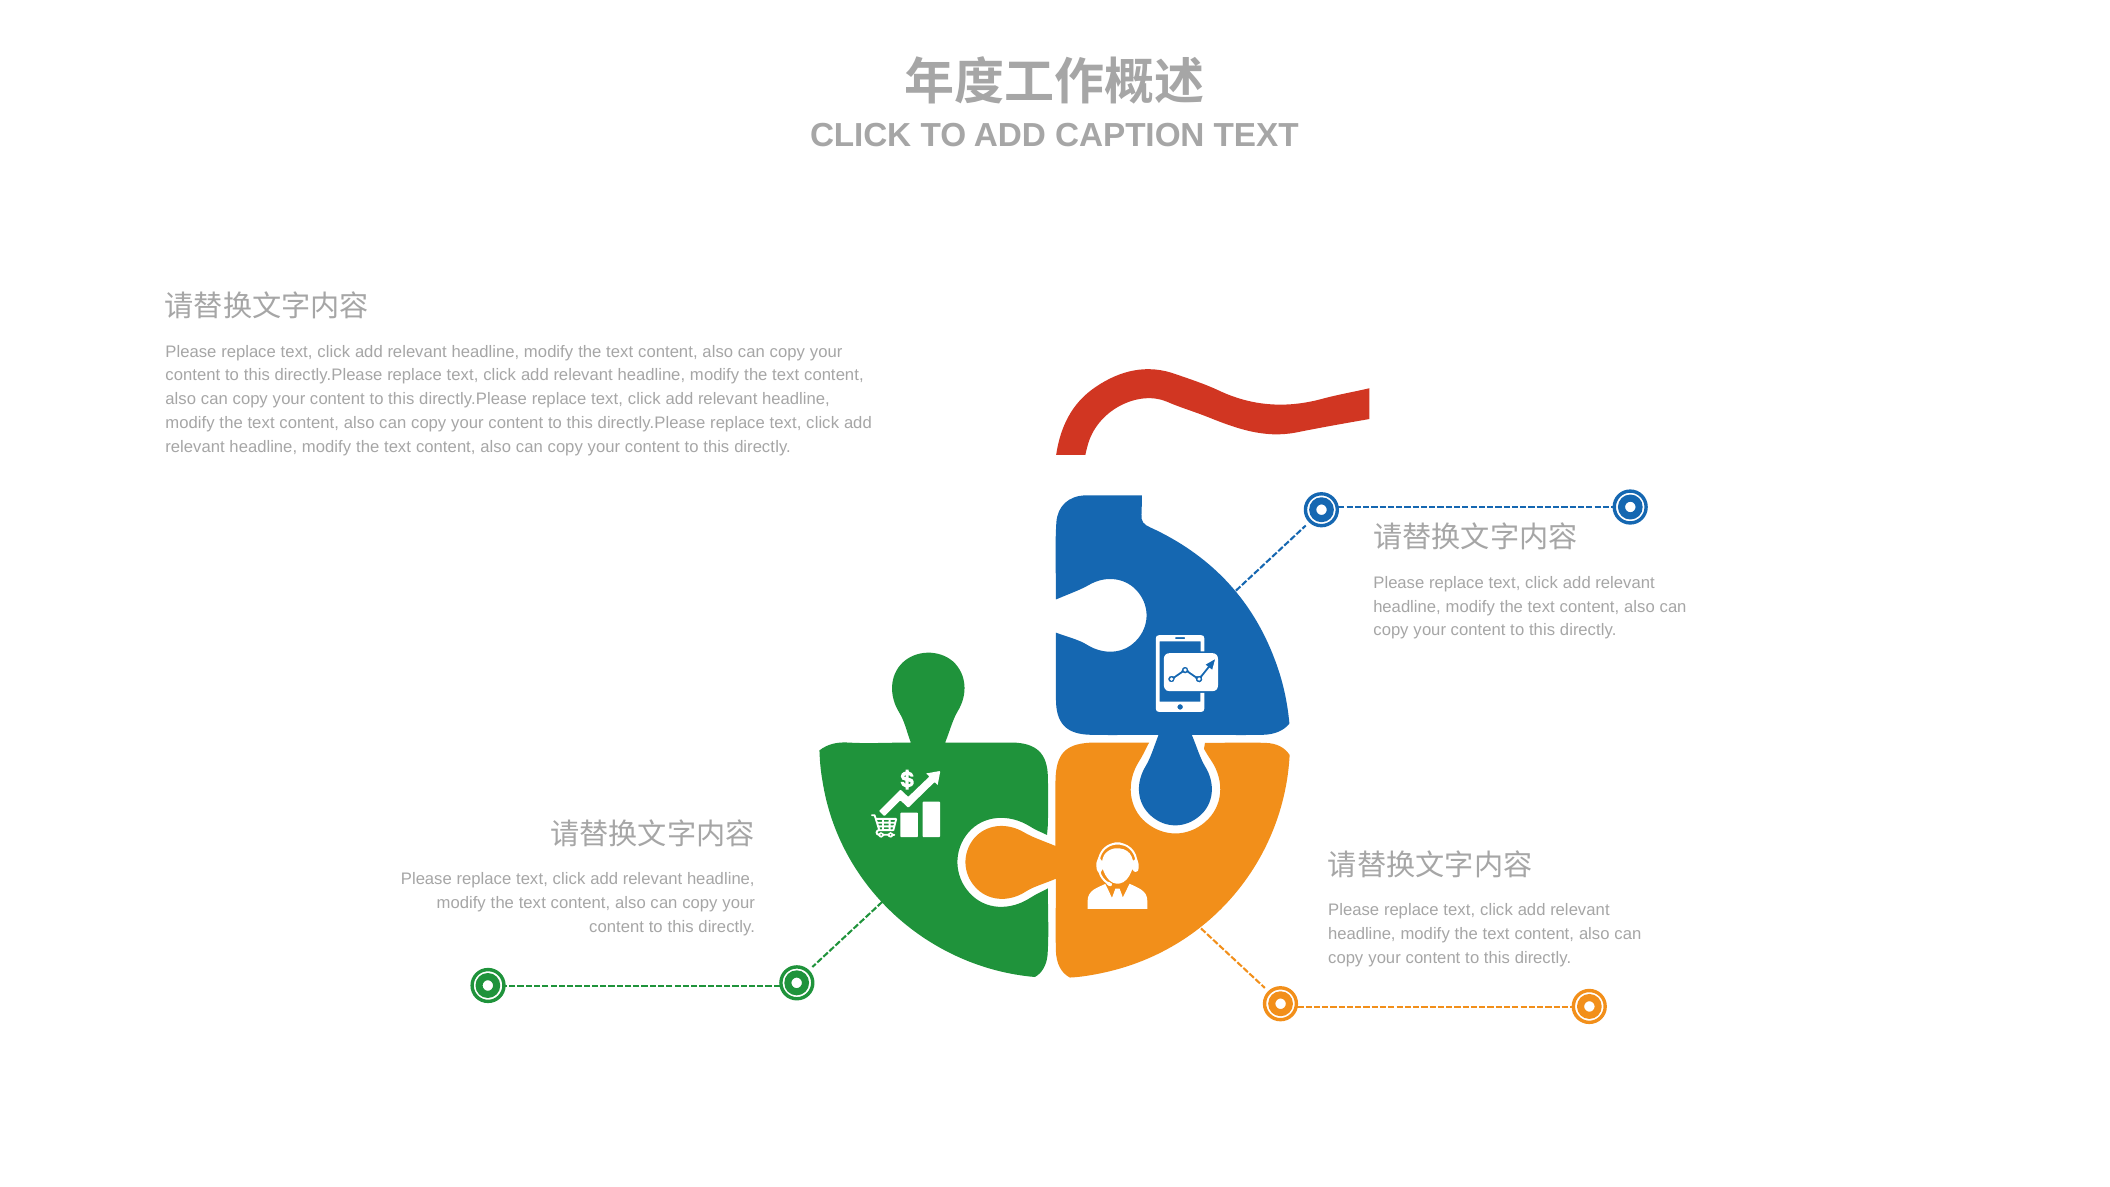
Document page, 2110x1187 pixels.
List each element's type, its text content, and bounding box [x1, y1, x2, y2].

text_box 请替换文字内容 [1327, 845, 1533, 881]
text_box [779, 965, 814, 1000]
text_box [1194, 922, 1607, 1024]
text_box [870, 769, 941, 839]
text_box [1155, 635, 1218, 712]
text_box Please replace text, click add relevant headline, modify the text content, also can copy your content to this directly. [1373, 567, 1717, 640]
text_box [471, 968, 505, 1003]
text_box Please replace text, click add relevant headline, modify the text content, also can copy your content to this directly. [393, 864, 756, 936]
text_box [1235, 490, 1648, 591]
text_box [965, 742, 1290, 978]
text_box 年度工作概述 [865, 48, 1245, 110]
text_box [1087, 842, 1148, 909]
text_box [1055, 495, 1290, 826]
text_box [1056, 369, 1370, 455]
text_box Please replace text, click add relevant headline, modify the text content, also can copy your content to this directly.Please replace text, click add relevant headline, modify the text content, also can copy your content to this directly.Please replace text, click add relevant headline, modify the text content, also can copy your content to this directly.Please replace text, click add relevant headline, modify the text content, also can copy your content to this directly. [165, 336, 883, 457]
text_box CLICK TO ADD CAPTION TEXT [790, 113, 1319, 154]
text_box 请替换文字内容 [549, 814, 755, 850]
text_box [812, 901, 883, 968]
text_box [819, 652, 1049, 978]
text_box Please replace text, click add relevant headline, modify the text content, also can copy your content to this directly. [1328, 895, 1663, 967]
text_box 请替换文字内容 [164, 287, 379, 323]
